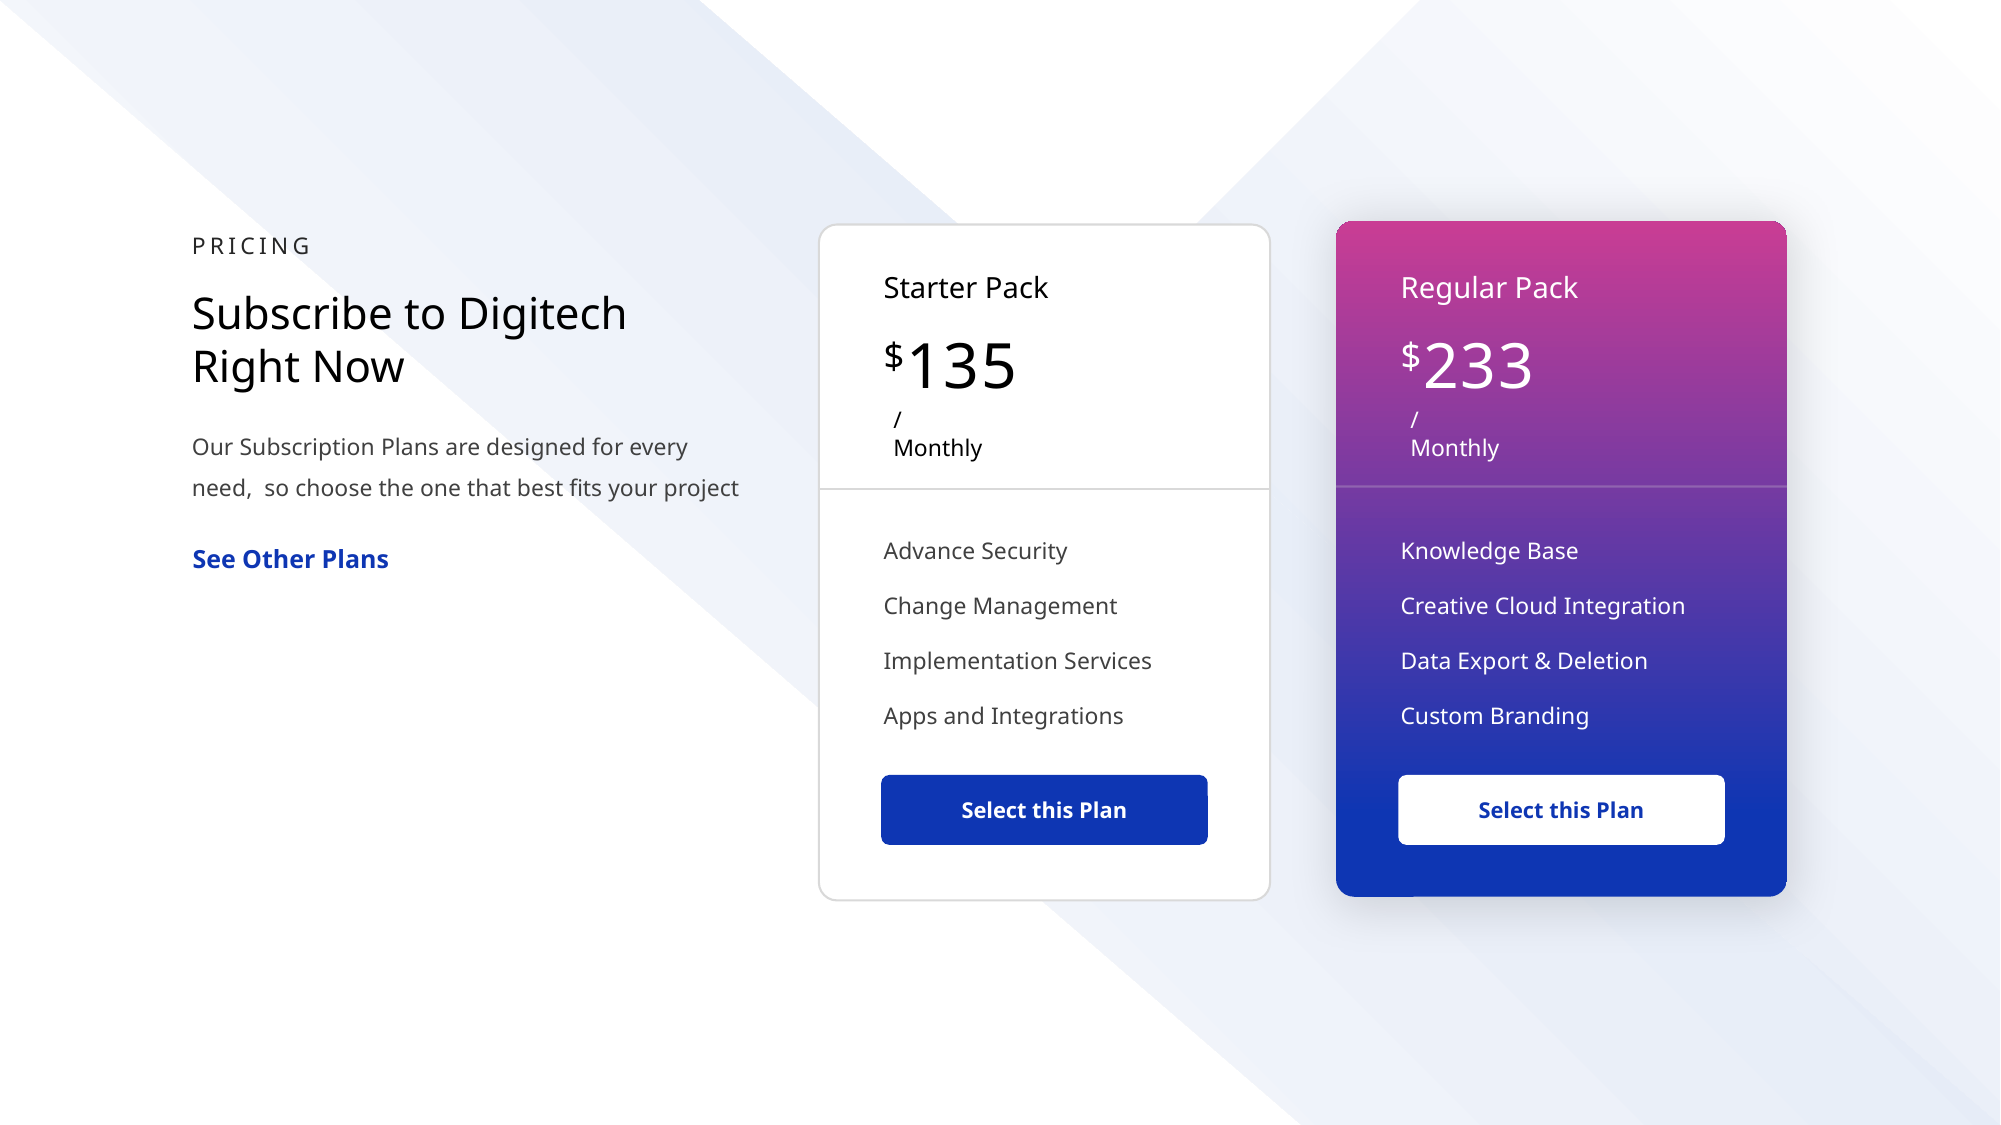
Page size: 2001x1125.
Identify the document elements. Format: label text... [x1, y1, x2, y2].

text_box Knowledge Base Creative Cloud Integration Data Export & Deletion Custom Branding [1385, 501, 1738, 737]
text_box Regular Pack [1385, 262, 1626, 313]
text_box [1334, 219, 1789, 898]
text_box Select this Plan [1398, 774, 1725, 845]
text_box Starter Pack [868, 262, 1108, 313]
text_box Advance Security Change Management Implementation Services Apps and Integrations [868, 501, 1221, 737]
text_box Our Subscription Plans are designed for every need, so choose the one that best fits your project [177, 411, 770, 509]
text_box PRICING [177, 224, 417, 267]
text_box [817, 223, 1272, 902]
text_box / Monthly [878, 398, 1008, 469]
text_box See Other Plans [177, 521, 417, 581]
text_box Subscribe to Digitech Right Now [177, 278, 743, 399]
text_box $135 [868, 318, 1093, 409]
text_box Select this Plan [881, 774, 1208, 845]
text_box $233 [1385, 318, 1610, 409]
text_box / Monthly [1395, 398, 1525, 469]
